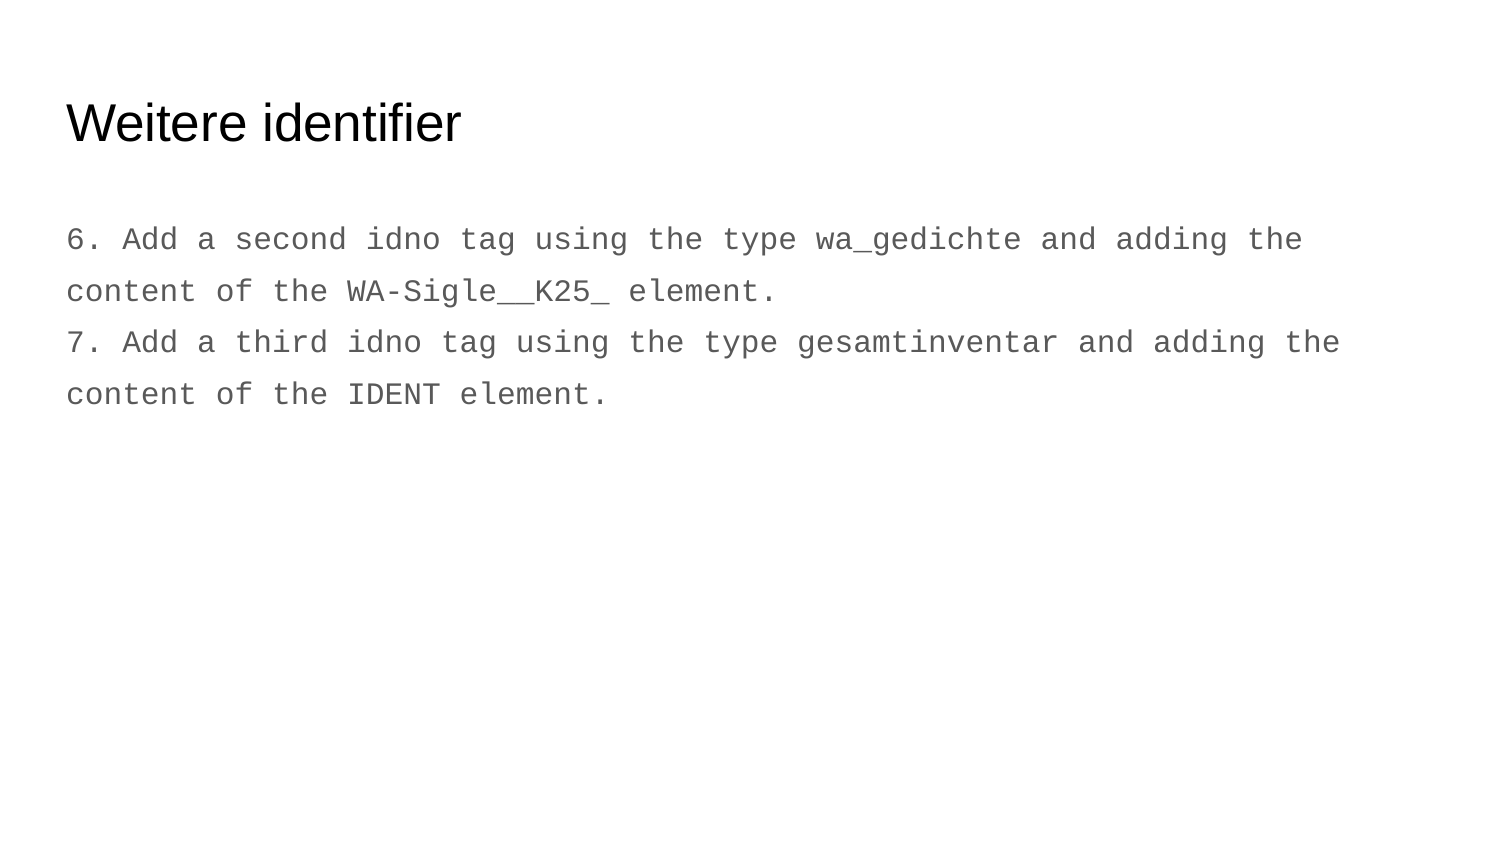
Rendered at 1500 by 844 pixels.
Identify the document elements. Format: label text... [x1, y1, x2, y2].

title Weitere identifier [51, 72, 1449, 167]
list 6. Add a second idno tag using the type wa_gedichte and adding the content of the WA-Sigle__K25_ element. 7. Add a third idno tag using the type gesamtinventar and adding the content of the IDENT element. [51, 189, 1449, 750]
